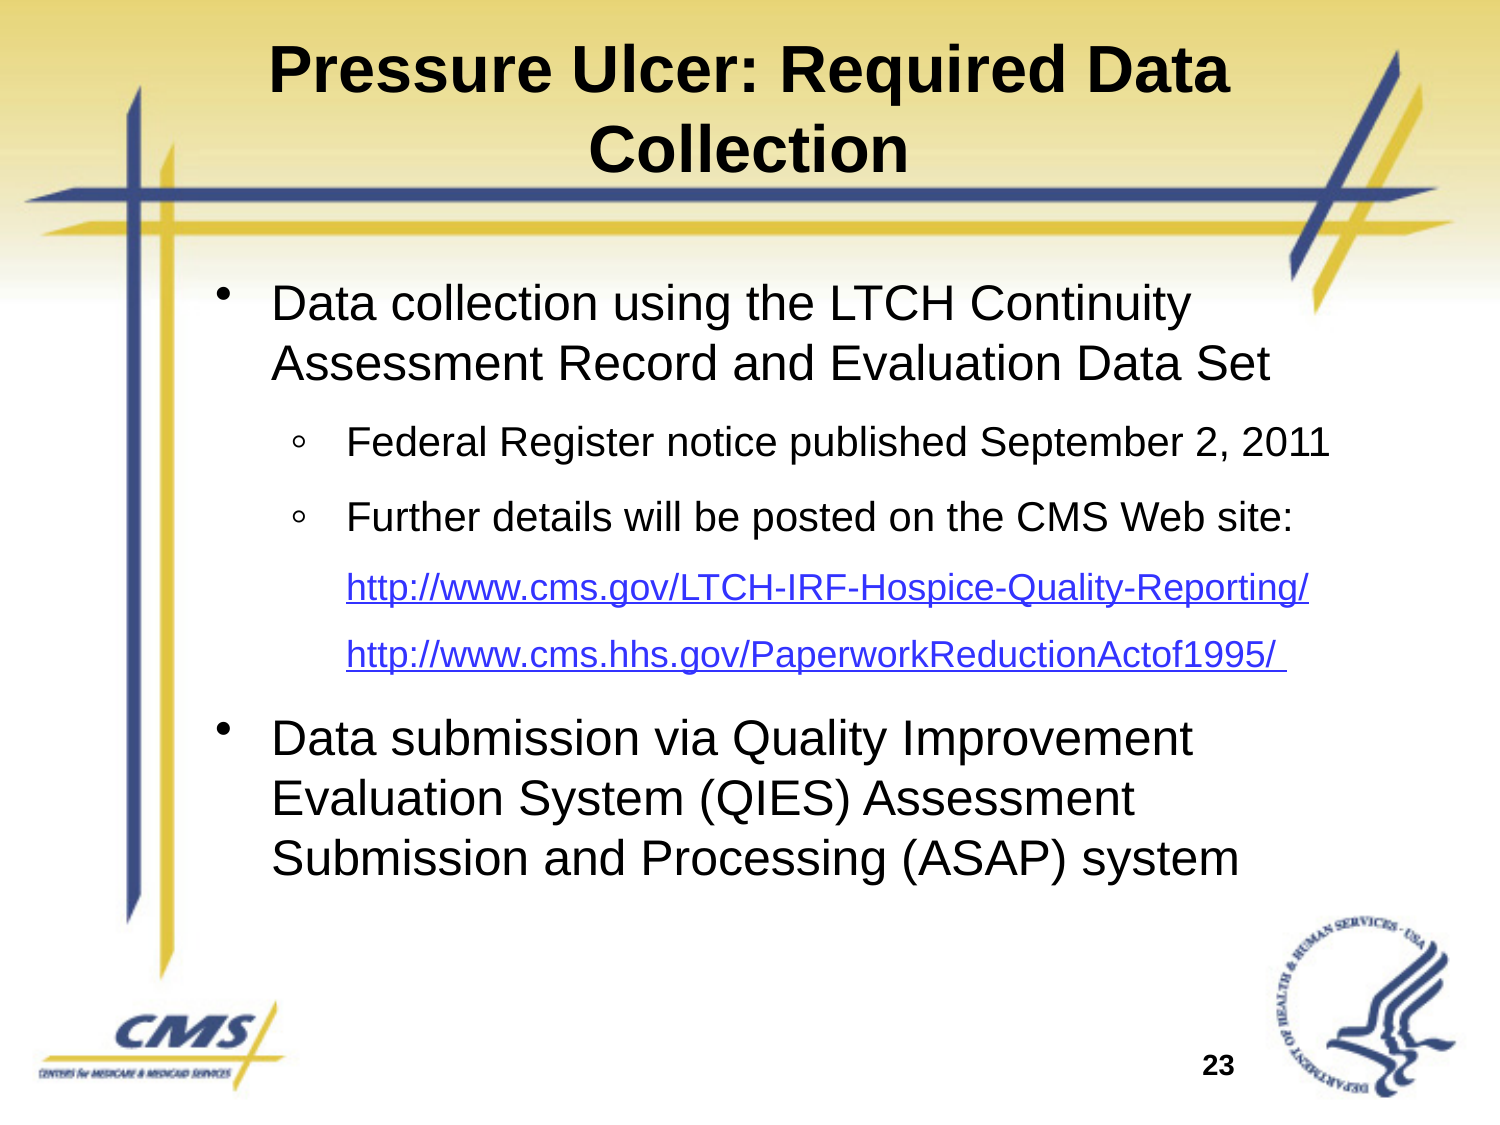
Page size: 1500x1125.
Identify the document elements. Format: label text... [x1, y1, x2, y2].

picture [0, 0, 1500, 1125]
list Data collection using the LTCH Continuity Assessment Record and Evaluation Data Set Federal Register notice published September 2, 2011 Further details will be posted on the CMS Web site: http://www.cms.gov/LTCH-IRF-Hospice-Quality-Reporting/ http://www.cms.hhs.gov/PaperworkReductionActof1995/ Data submission via Quality Improvement Evaluation System (QIES) Assessment Submission and Processing (ASAP) system [199, 262, 1376, 988]
title Pressure Ulcer: Required Data Collection [112, 12, 1388, 201]
